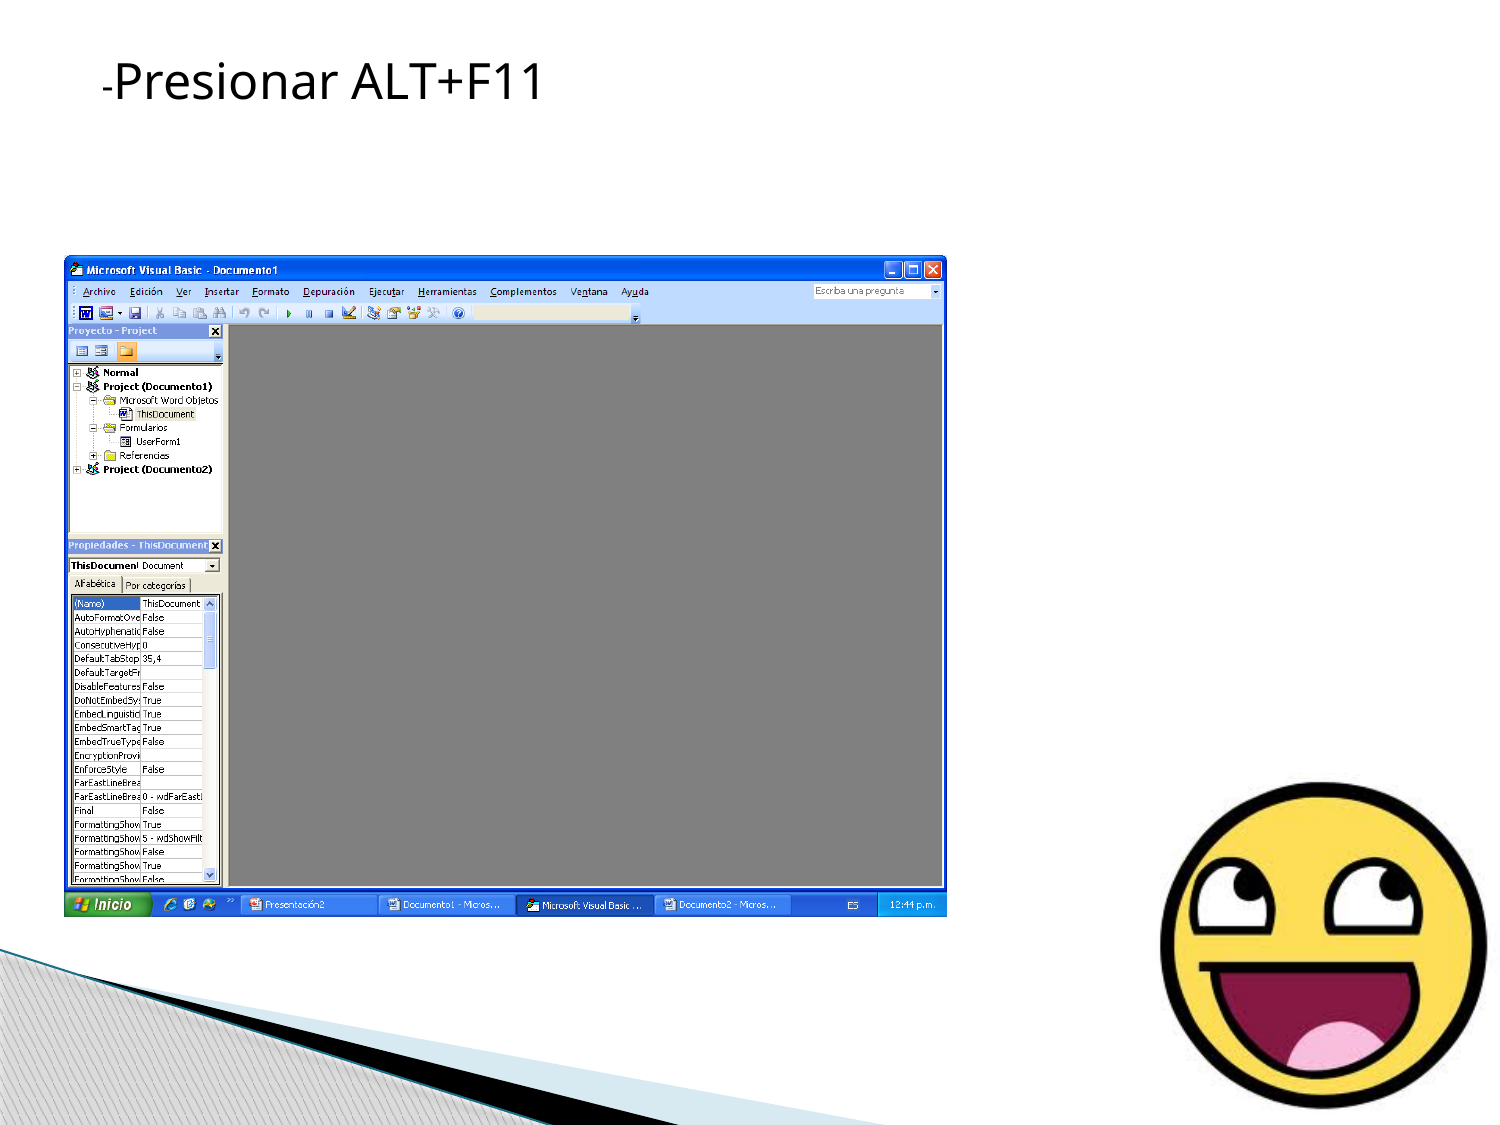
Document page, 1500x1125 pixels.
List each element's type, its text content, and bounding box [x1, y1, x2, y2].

text_box -Presionar ALT+F11 [86, 42, 564, 118]
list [1148, 773, 1500, 1125]
picture [64, 255, 947, 917]
